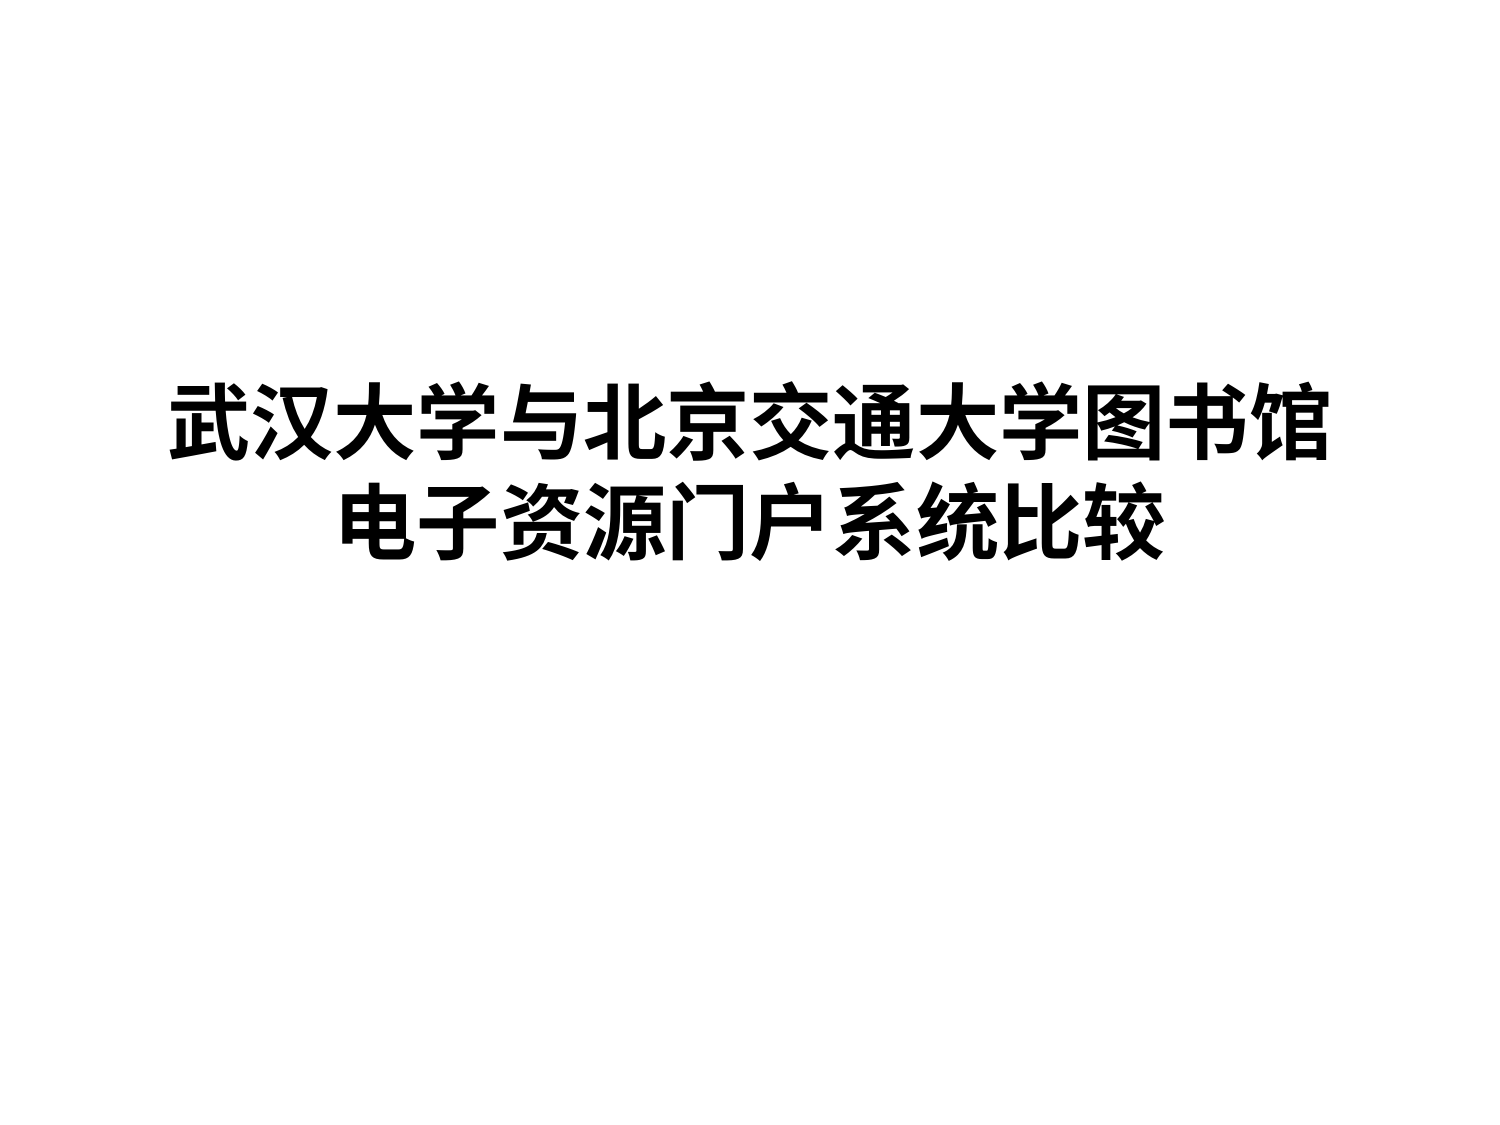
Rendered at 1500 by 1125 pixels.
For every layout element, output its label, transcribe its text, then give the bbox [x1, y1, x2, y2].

title 武汉大学与北京交通大学图书馆电子资源门户系统比较 [112, 349, 1388, 591]
